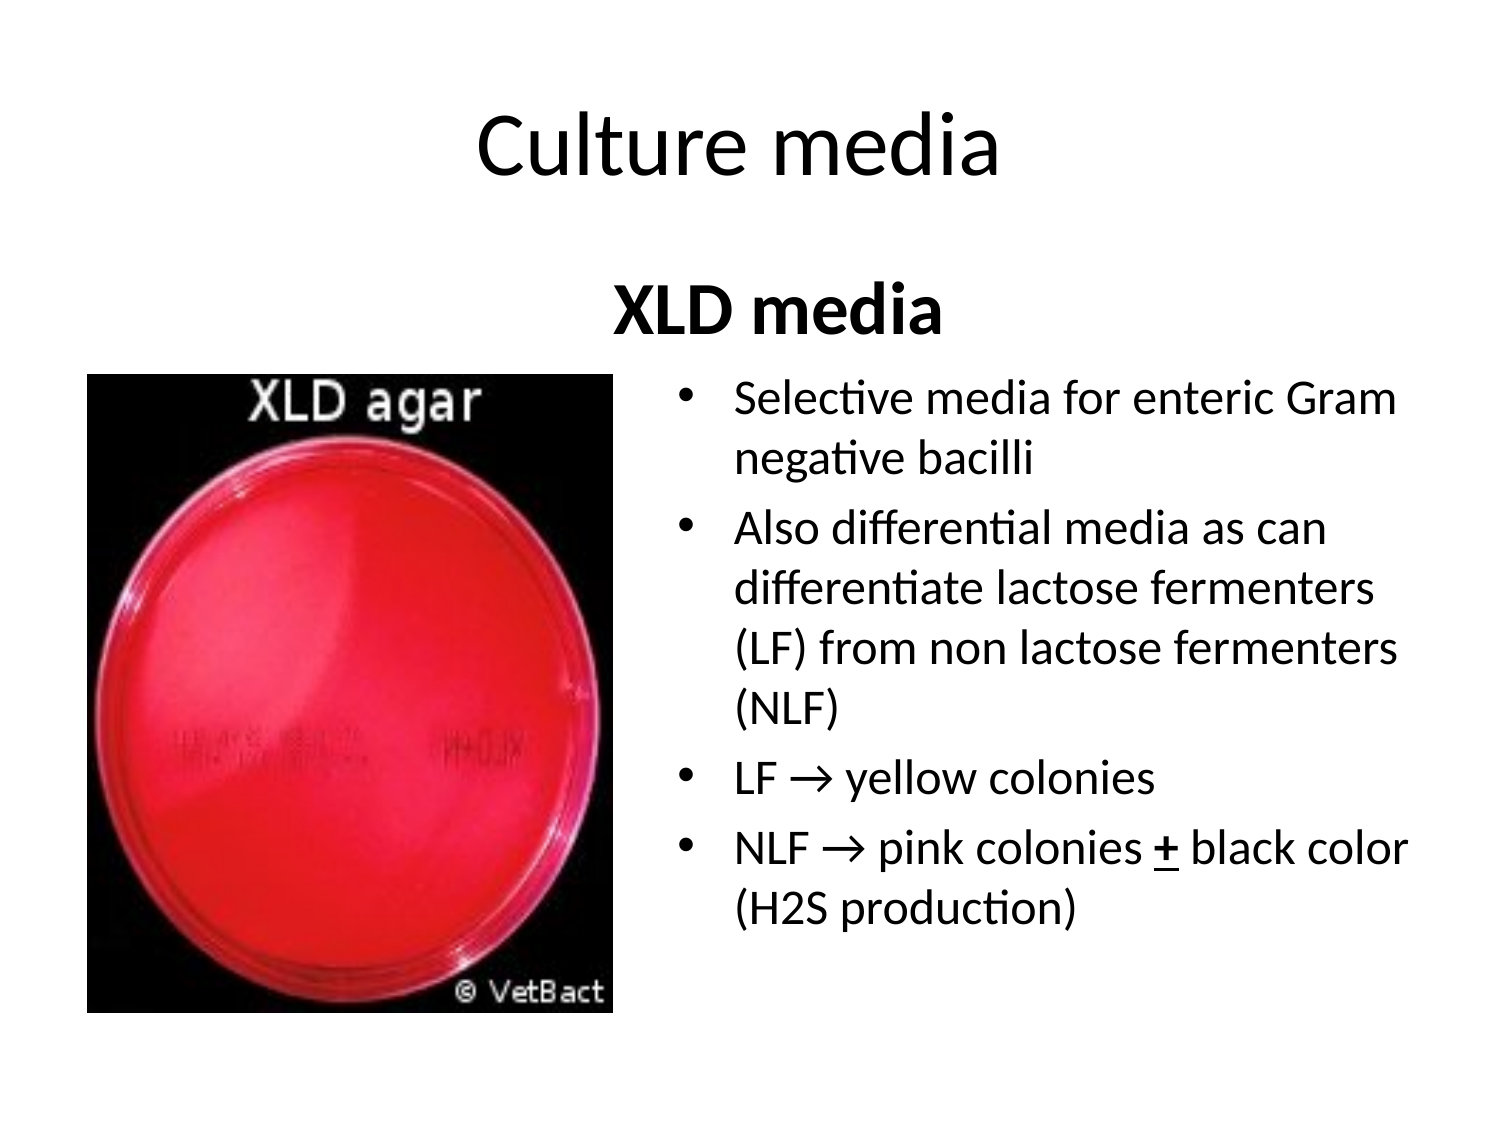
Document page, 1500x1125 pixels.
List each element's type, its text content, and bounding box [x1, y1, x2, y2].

title Culture media [75, 45, 1425, 233]
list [87, 374, 613, 1013]
list XLD media [150, 200, 1425, 357]
list Selective media for enteric Gram negative bacilli Also differential media as can differentiate lactose fermenters (LF) from non lactose fermenters (NLF) LF → yellow colonies NLF → pink colonies + black color (H2S production) [662, 356, 1425, 1005]
